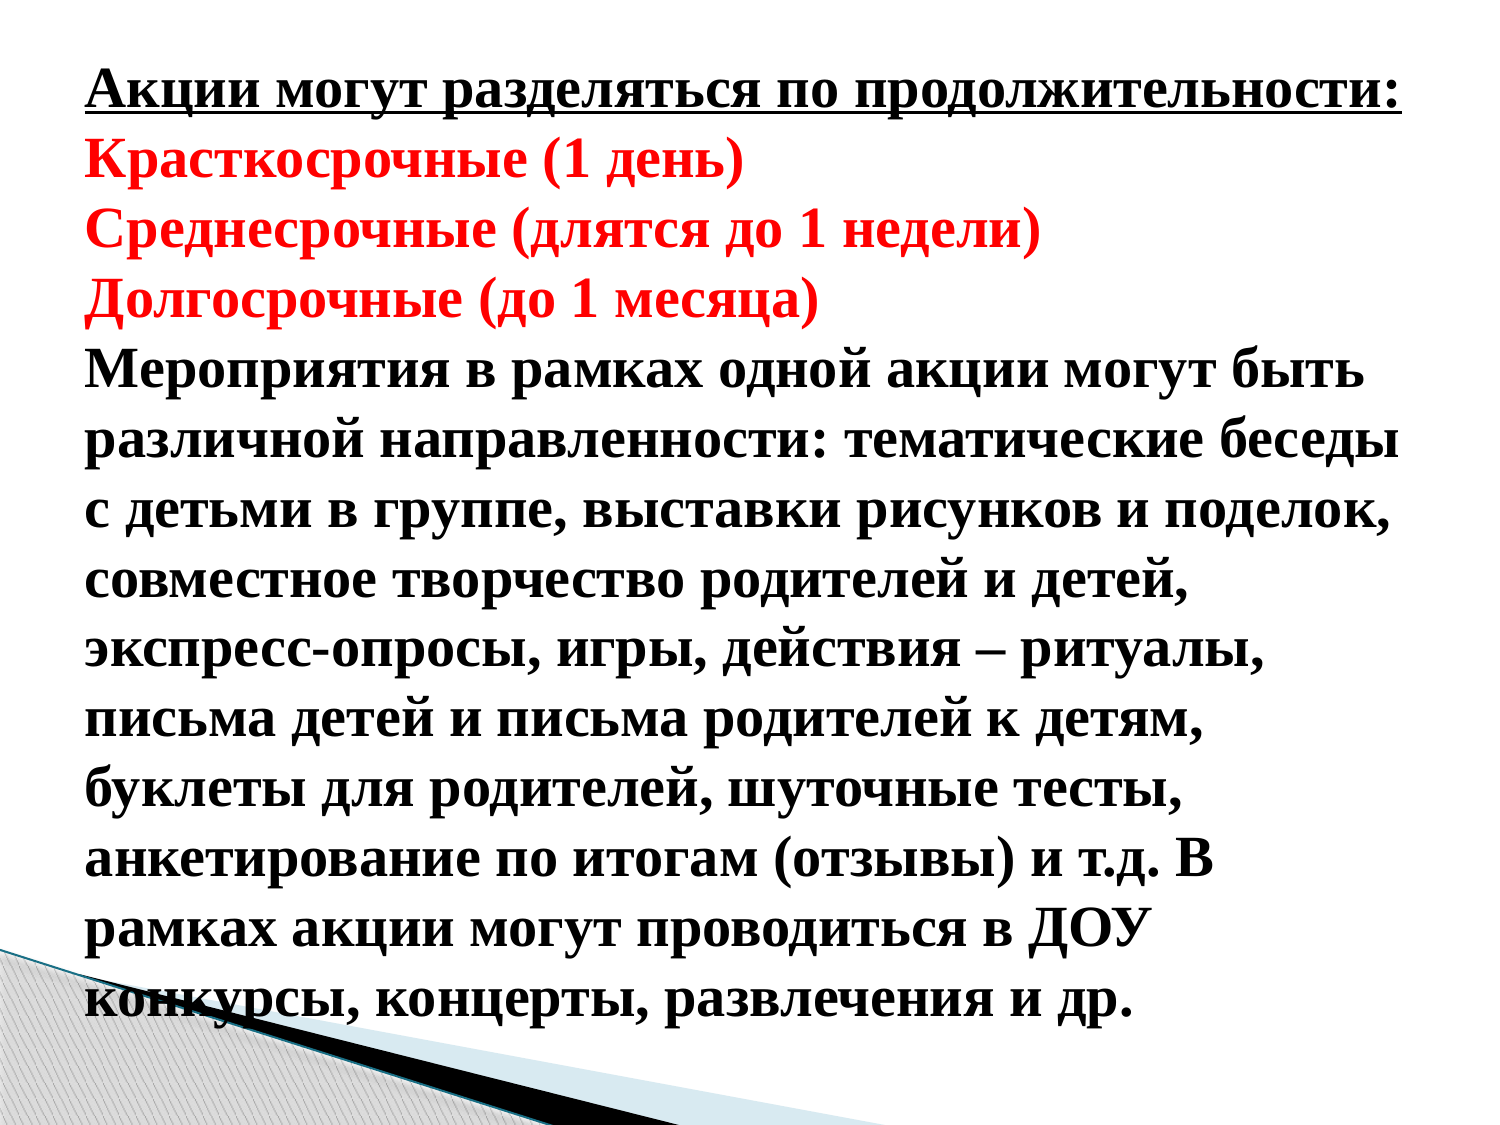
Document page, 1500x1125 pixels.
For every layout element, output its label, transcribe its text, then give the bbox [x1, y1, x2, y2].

title Акции могут разделяться по продолжительности: Красткосрочные (1 день) Среднесрочные (длятся до 1 недели) Долгосрочные (до 1 месяца) Мероприятия в рамках одной акции могут быть различной направленности: тематические беседы с детьми в группе, выставки рисунков и поделок, совместное творчество родителей и детей, экспресс-опросы, игры, действия – ритуалы, письма детей и письма родителей к детям, буклеты для родителей, шуточные тесты, анкетирование по итогам (отзывы) и т.д. В рамках акции могут проводиться в ДОУ конкурсы, концерты, развлечения и др. [70, 35, 1435, 1083]
